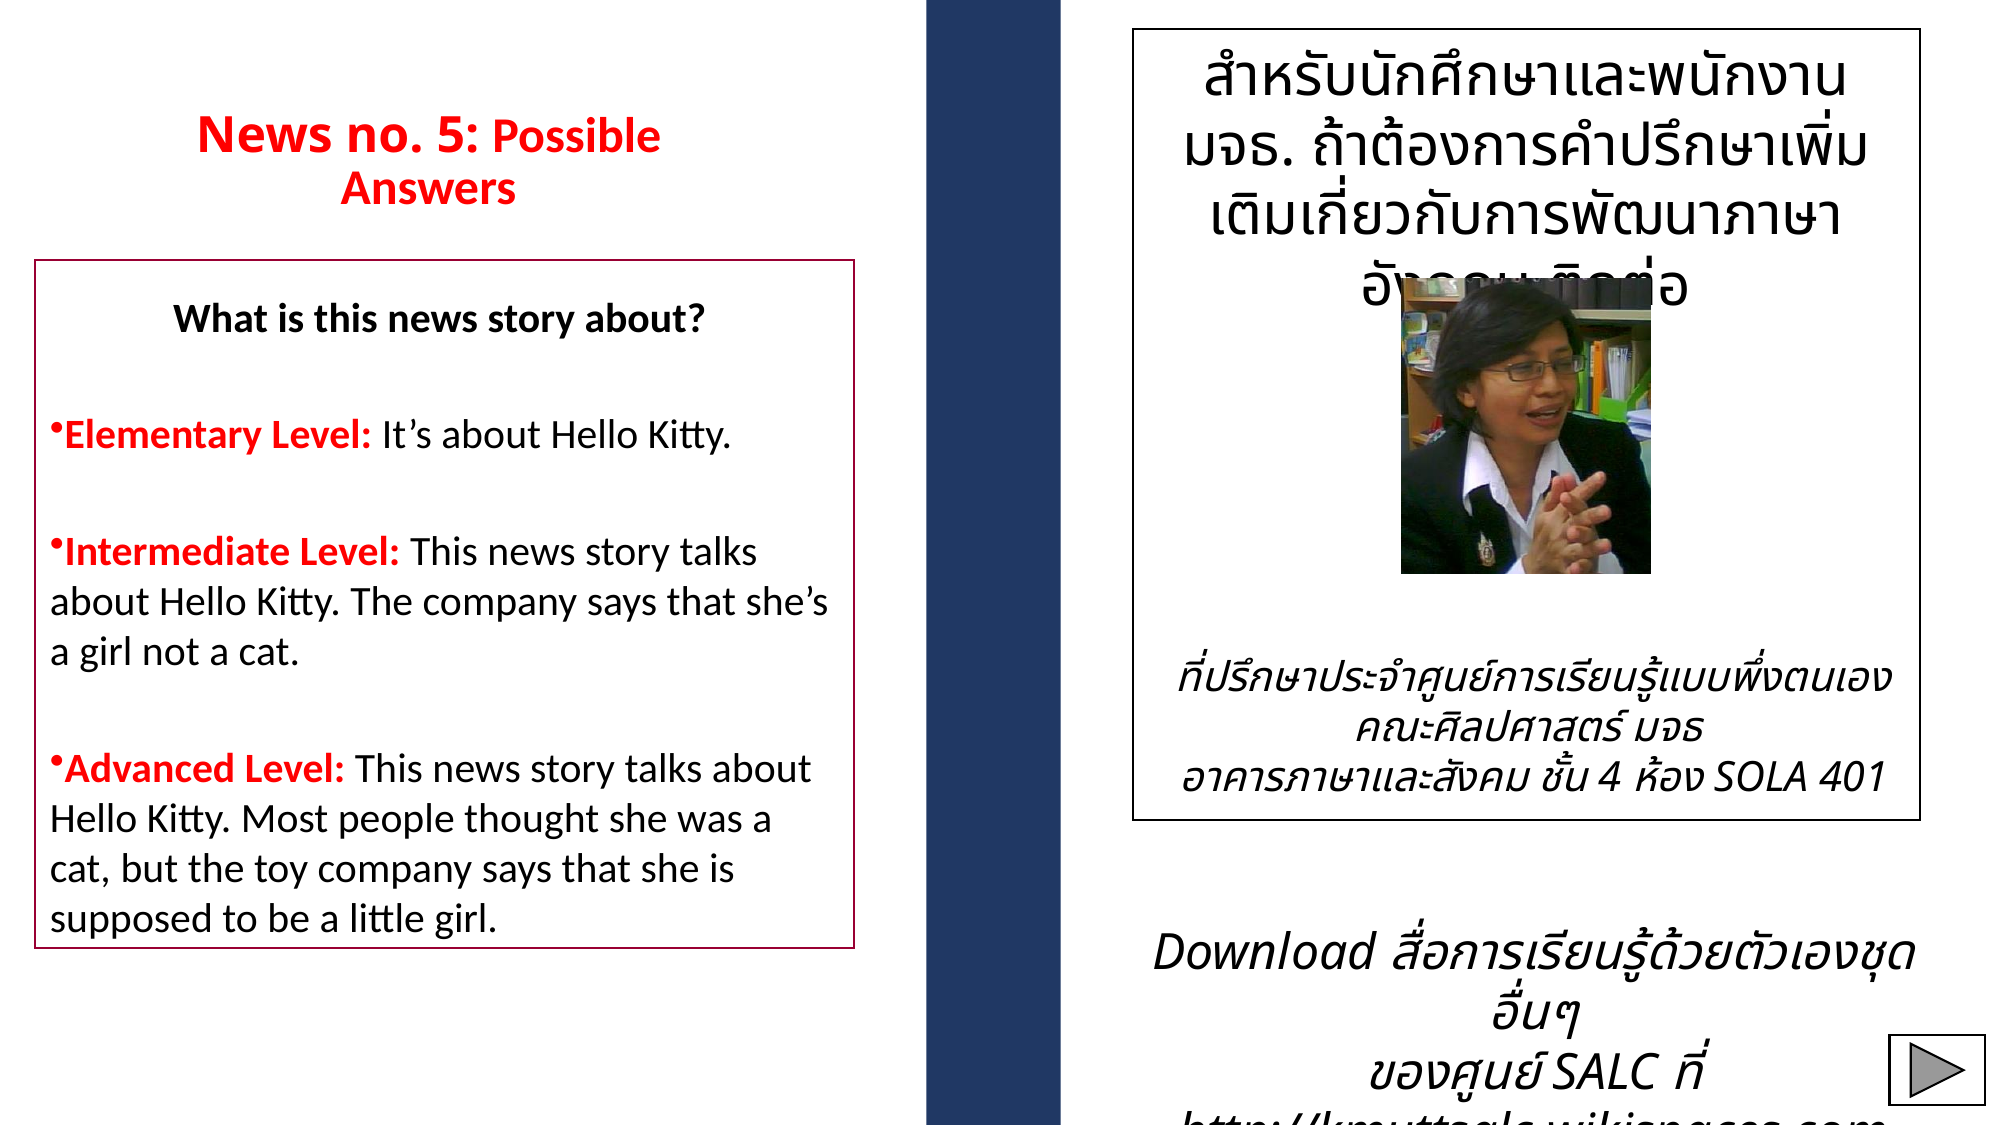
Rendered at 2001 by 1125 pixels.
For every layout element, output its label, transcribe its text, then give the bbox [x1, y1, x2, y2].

text_box What is this news story about? Elementary Level: It’s about Hello Kitty. Intermediate Level: This news story talks about Hello Kitty. The company says that she’s a girl not a cat. Advanced Level: This news story talks about Hello Kitty. Most people thought she was a cat, but the toy company says that she is supposed to be a little girl. [35, 259, 855, 949]
text_box [1935, 1034, 1986, 1106]
text_box สำหรับนักศึกษาและพนักงาน มจธ. ถ้าต้องการคำปรึกษาเพิ่มเติมเกี่ยวกับการพัฒนาภาษาอังกฤษ ติดต่อ [1132, 28, 1921, 641]
picture [1401, 277, 1651, 574]
table_header News no. 5: Possible Answers [91, 91, 767, 259]
text_box [925, 0, 1062, 1125]
text_box ที่ปรึกษาประจำศูนย์การเรียนรู้แบบพึ่งตนเอง คณะศิลปศาสตร์ มจธ อาคารภาษาและสังคม ชั้น 4 ห้อง SOLA 401 Download สื่อการเรียนรู้ด้วยตัวเองชุดอื่นๆ ของศูนย์ SALC ที่ http://kmuttsalc.wikispaces.com [1132, 641, 1935, 1125]
